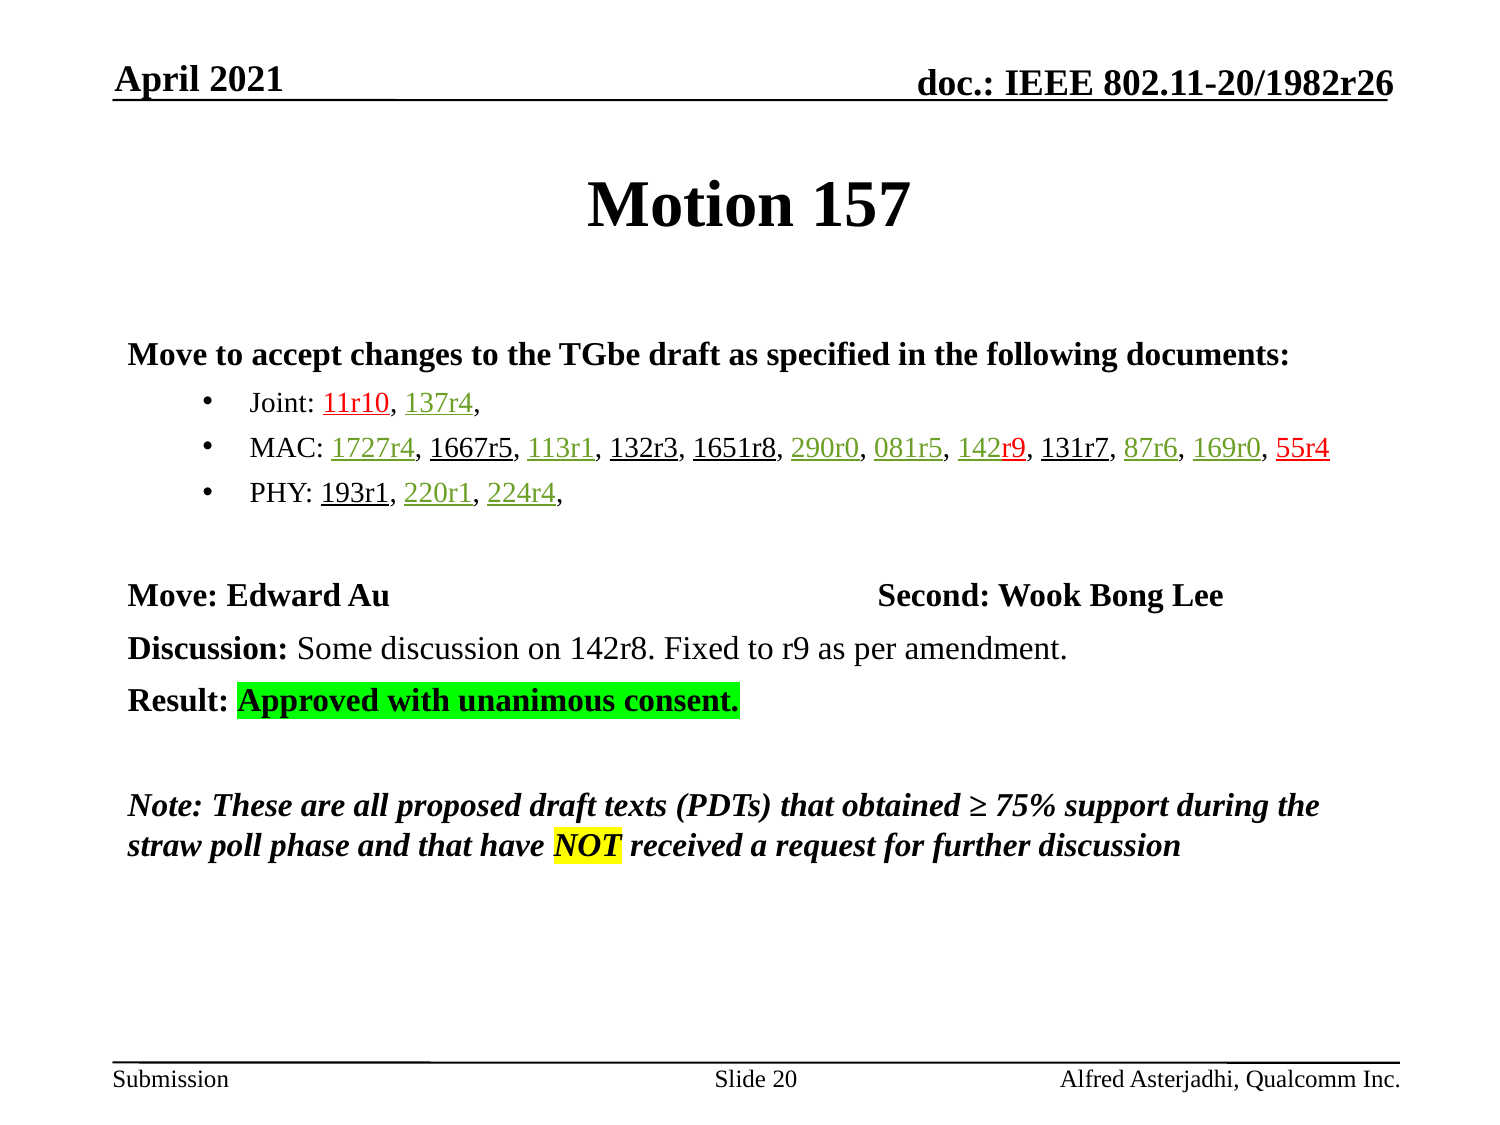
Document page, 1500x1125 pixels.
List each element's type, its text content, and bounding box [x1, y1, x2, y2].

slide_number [114, 54, 423, 100]
footer Alfred Asterjadhi, Qualcomm Inc. [878, 1061, 1402, 1093]
title Motion 157 [112, 112, 1388, 288]
list Move to accept changes to the TGbe draft as specified in the following documents: Joint: 11r10, 137r4, MAC: 1727r4, 1667r5, 113r1, 132r3, 1651r8, 290r0, 081r5, 142r9, 131r7, 87r6, 169r0, 55r4 PHY: 193r1, 220r1, 224r4, Move: Edward Au Second: Wook Bong Lee Discussion: Some discussion on 142r8. Fixed to r9 as per amendment. Result: Approved with unanimous consent. Note: These are all proposed draft texts (PDTs) that obtained ≥ 75% support during the straw poll phase and that have NOT received a request for further discussion [112, 324, 1388, 1000]
slide_number Slide 20 [712, 1061, 800, 1123]
